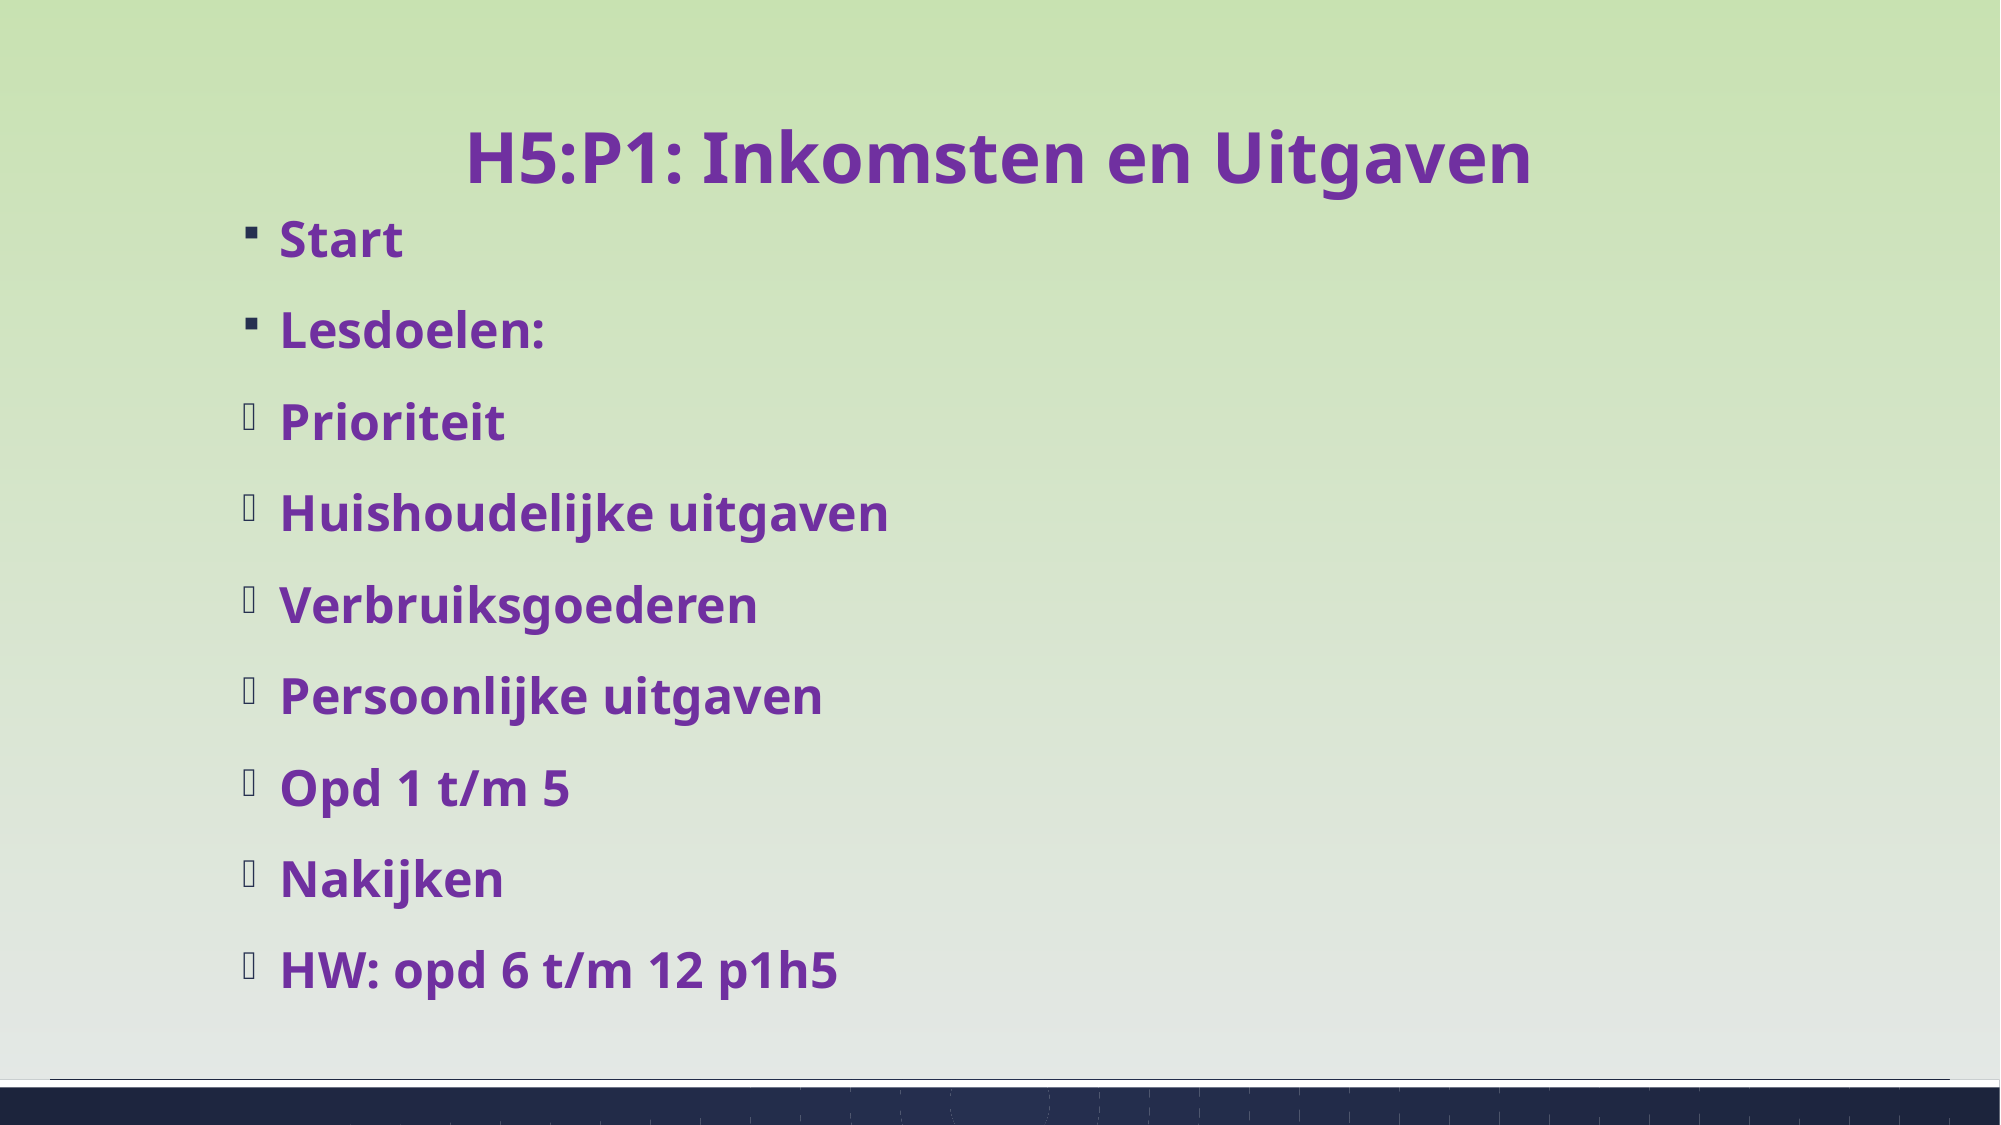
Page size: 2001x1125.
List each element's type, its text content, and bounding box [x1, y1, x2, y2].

title H5:P1: Inkomsten en Uitgaven [219, 76, 1780, 206]
list Start Lesdoelen: Prioriteit Huishoudelijke uitgaven Verbruiksgoederen Persoonlijke uitgaven Opd 1 t/m 5 Nakijken HW: opd 6 t/m 12 p1h5 [219, 206, 1780, 1036]
